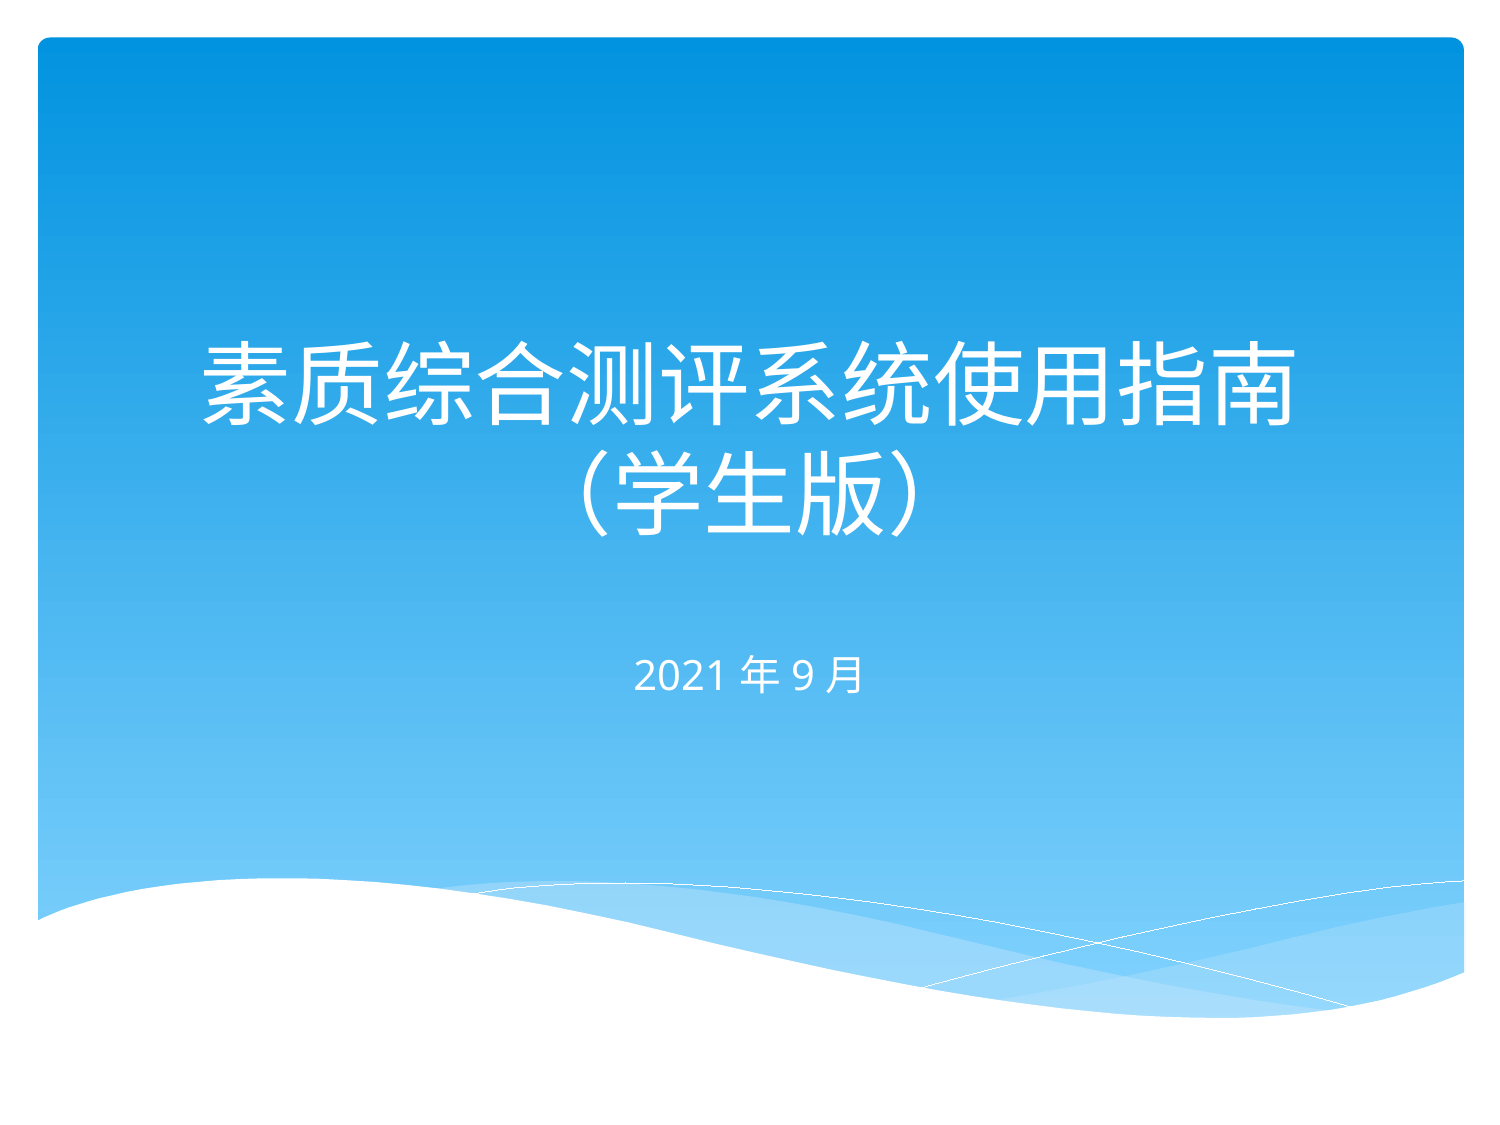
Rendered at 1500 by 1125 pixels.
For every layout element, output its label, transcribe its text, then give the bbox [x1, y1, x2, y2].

subtitle 2021年9月 [225, 583, 1275, 825]
title 素质综合测评系统使用指南 （学生版） [112, 262, 1388, 555]
